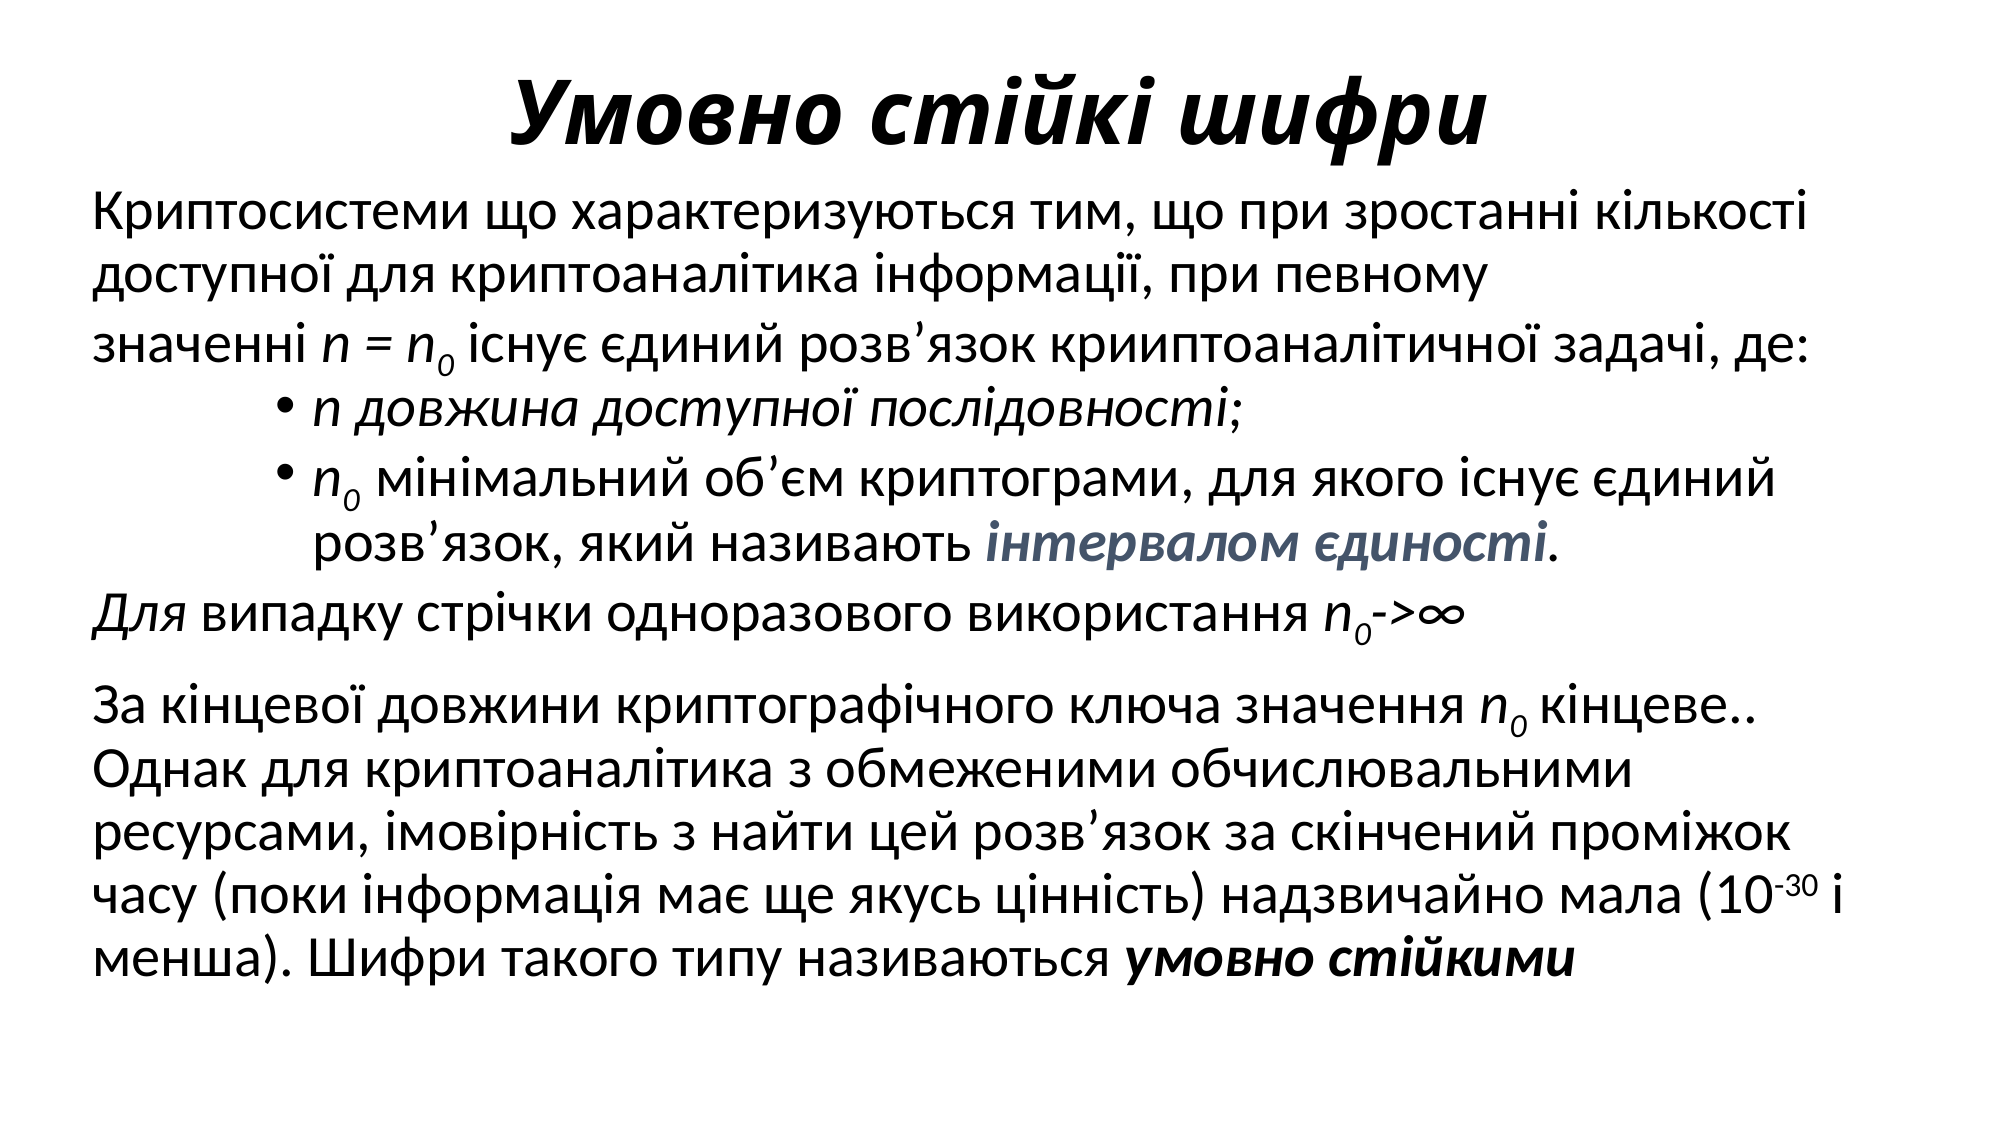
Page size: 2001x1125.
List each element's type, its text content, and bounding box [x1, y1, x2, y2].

title Умовно стійкі шифри [137, 59, 1863, 172]
list Криптосистеми що характеризуються тим, що при зростанні кількості доступної для криптоаналітика інформації, при певному значенні n = n0 існує єдиний розв’язок крииптоаналітичної задачі, де: n довжина доступної послідовності; n0 мінімальний об’єм криптограми, для якого існує єдиний розв’язок, який називають інтервалом єдиності. Для випадку стрічки одноразового використання n0->∞ За кінцевої довжини криптографічного ключа значення n0 кінцеве.. Однак для криптоаналітика з обмеженими обчислювальними ресурсами, імовірність з найти цей розв’язок за скінчений проміжок часу (поки інформація має ще якусь цінність) надзвичайно мала (10-30 і менша). Шифри такого типу називаються умовно стійкими [77, 172, 1915, 1088]
